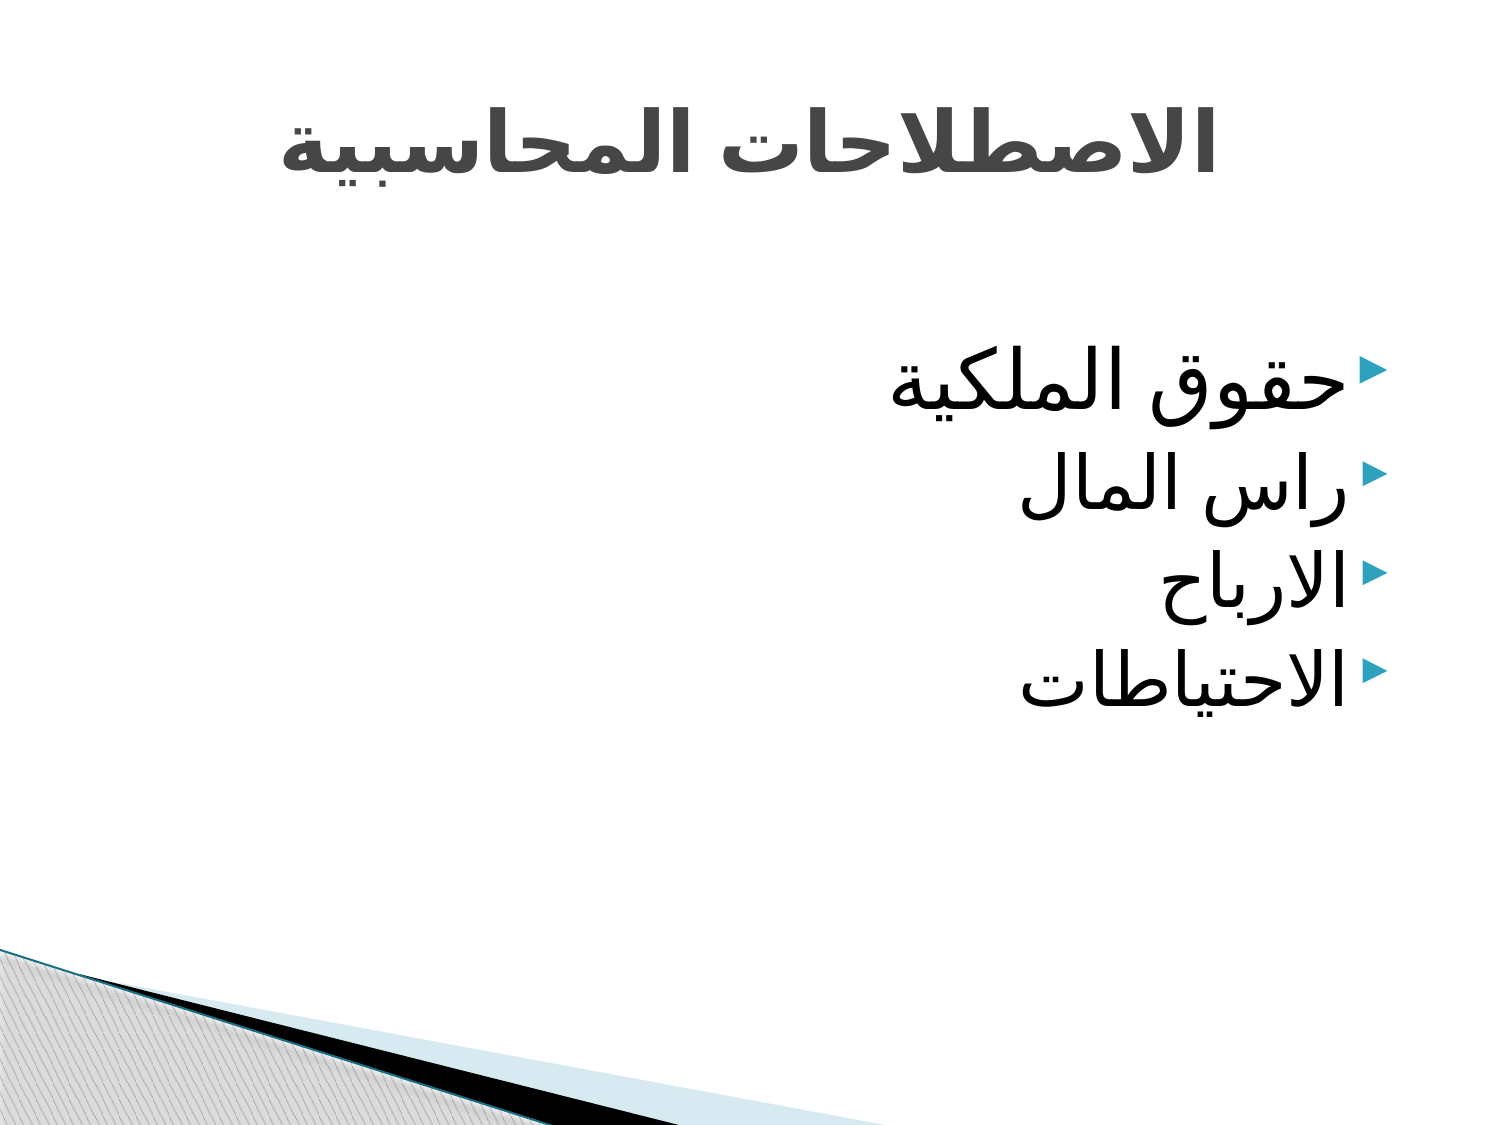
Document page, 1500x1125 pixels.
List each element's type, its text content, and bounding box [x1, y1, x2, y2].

title الاصطلاحات المحاسبية [75, 45, 1425, 233]
list حقوق الملكية راس المال الارباح الاحتياطات [75, 243, 1425, 986]
